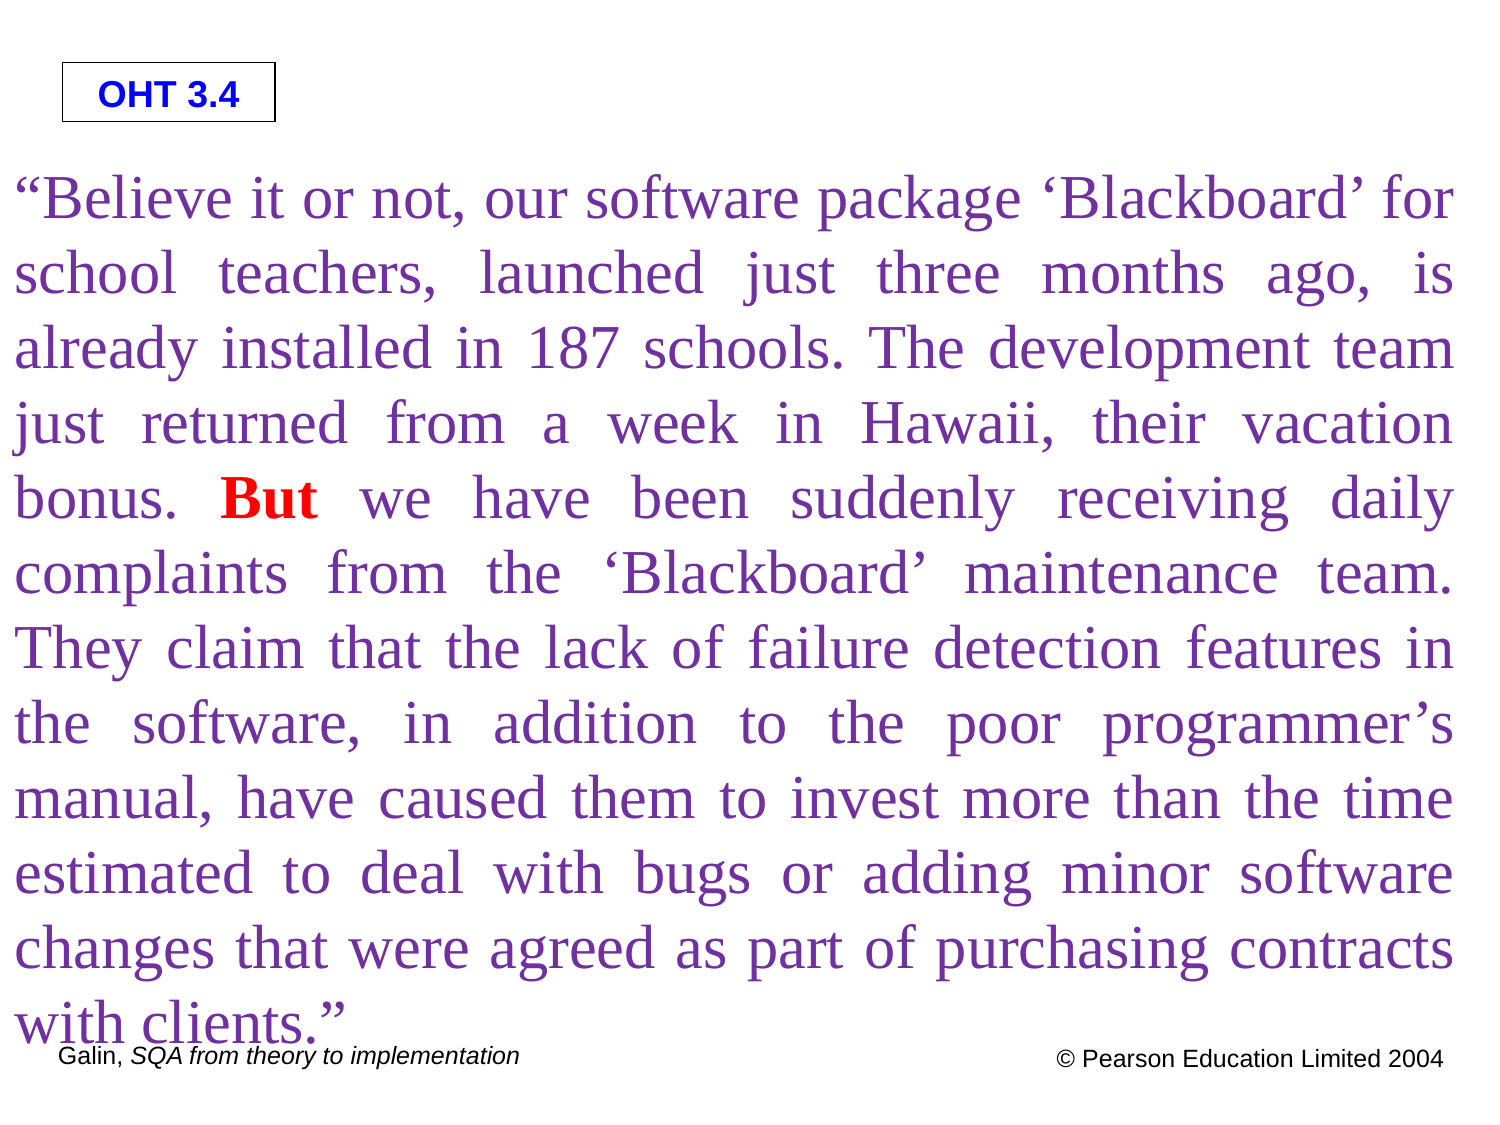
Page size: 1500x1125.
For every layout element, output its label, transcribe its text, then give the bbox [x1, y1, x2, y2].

text_box “Believe it or not, our software package ‘Blackboard’ for school teachers, launched just three months ago, is already installed in 187 schools. The development team just returned from a week in Hawaii, their vacation bonus. But we have been suddenly receiving daily complaints from the ‘Blackboard’ maintenance team. They claim that the lack of failure detection features in the software, in addition to the poor programmer’s manual, have caused them to invest more than the time estimated to deal with bugs or adding minor software changes that were agreed as part of purchasing contracts with clients.” [0, 148, 1471, 1063]
